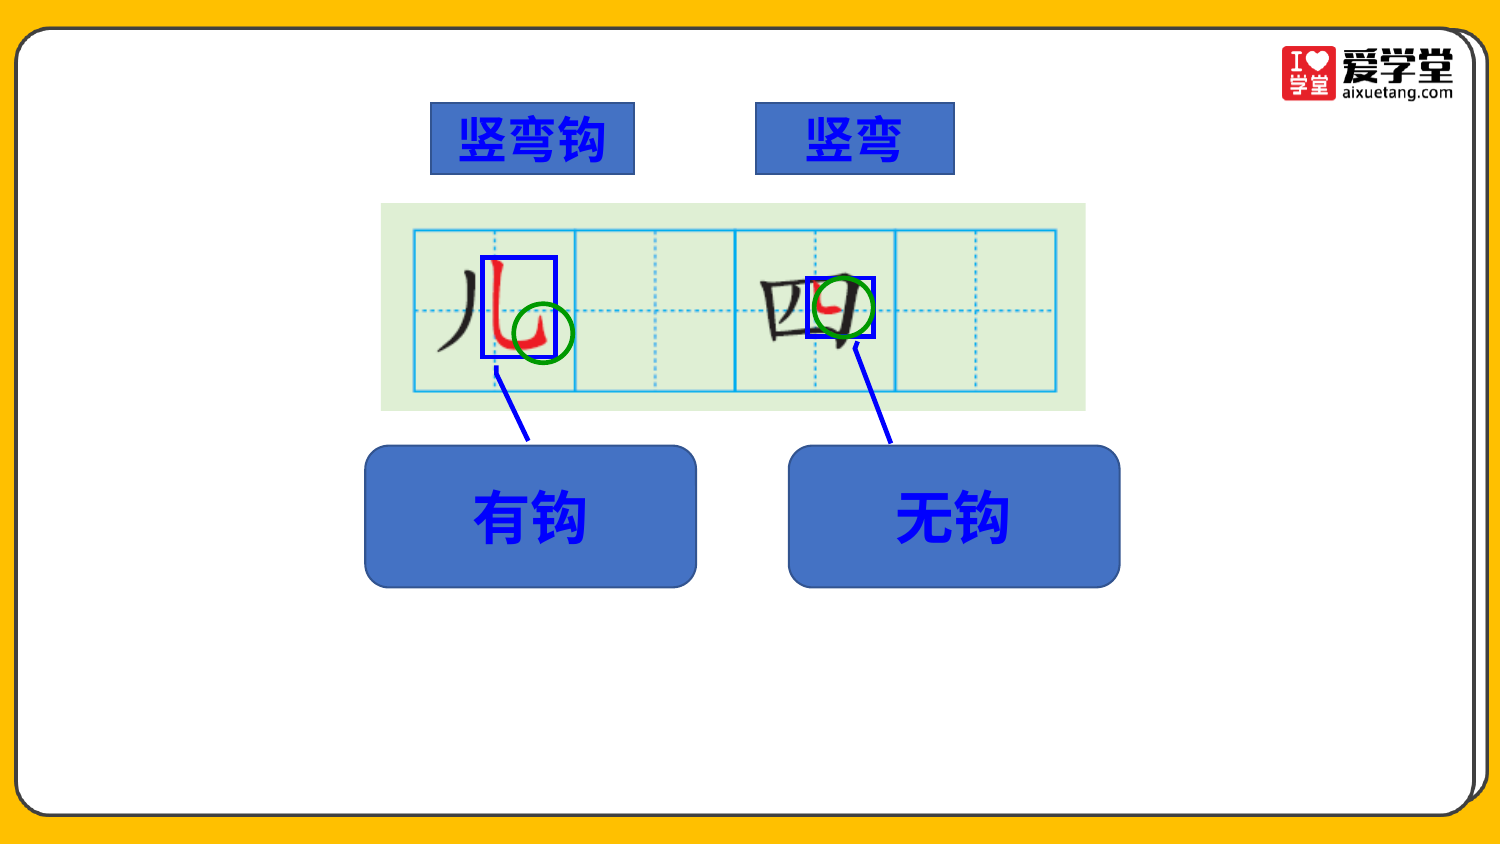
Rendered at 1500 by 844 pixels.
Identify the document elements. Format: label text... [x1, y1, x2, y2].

text_box 竖弯 [755, 102, 955, 175]
picture [0, 0, 1500, 844]
text_box 有钩 [364, 444, 698, 589]
text_box [512, 411, 530, 442]
text_box 竖弯钩 [430, 102, 635, 175]
text_box [877, 411, 892, 444]
text_box 无钩 [787, 444, 1121, 589]
